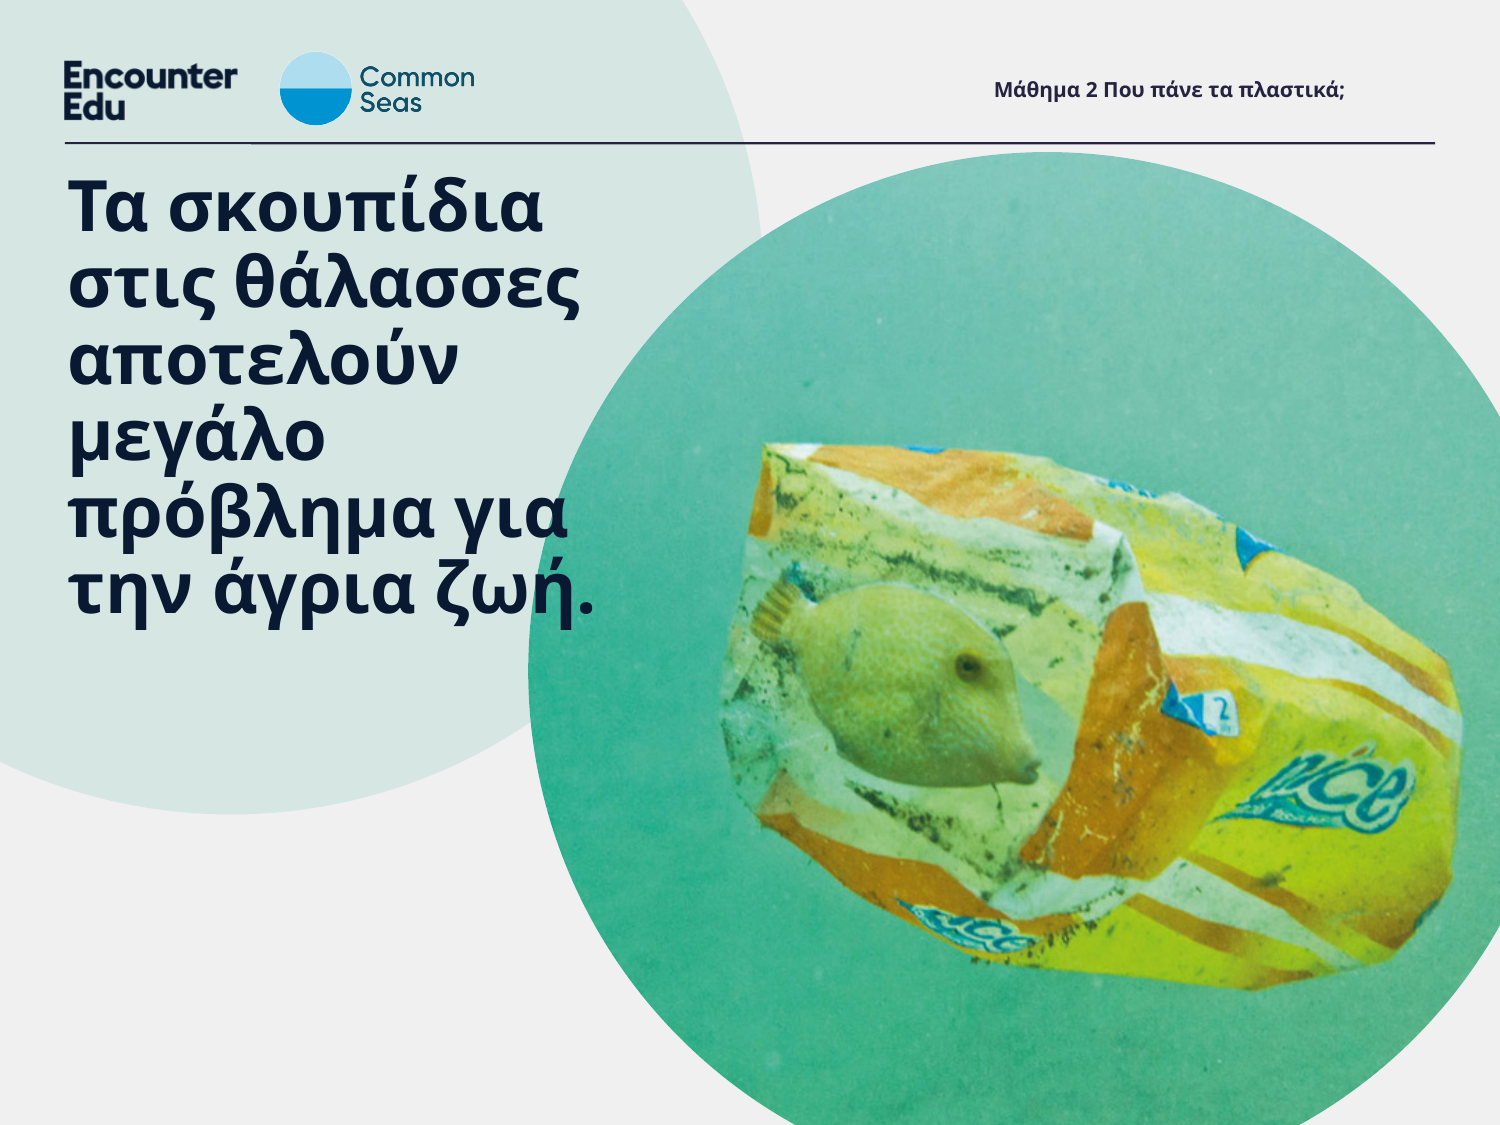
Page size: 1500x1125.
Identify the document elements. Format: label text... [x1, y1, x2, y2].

title Μάθημα 2 Που πάνε τα πλαστικά; [749, 67, 1359, 114]
list Τα σκουπίδια στις θάλασσες αποτελούν μεγάλο πρόβλημα για την άγρια ζωή. [59, 162, 677, 388]
picture [60, 59, 243, 122]
picture [272, 49, 482, 128]
text_box [528, 152, 1500, 1125]
